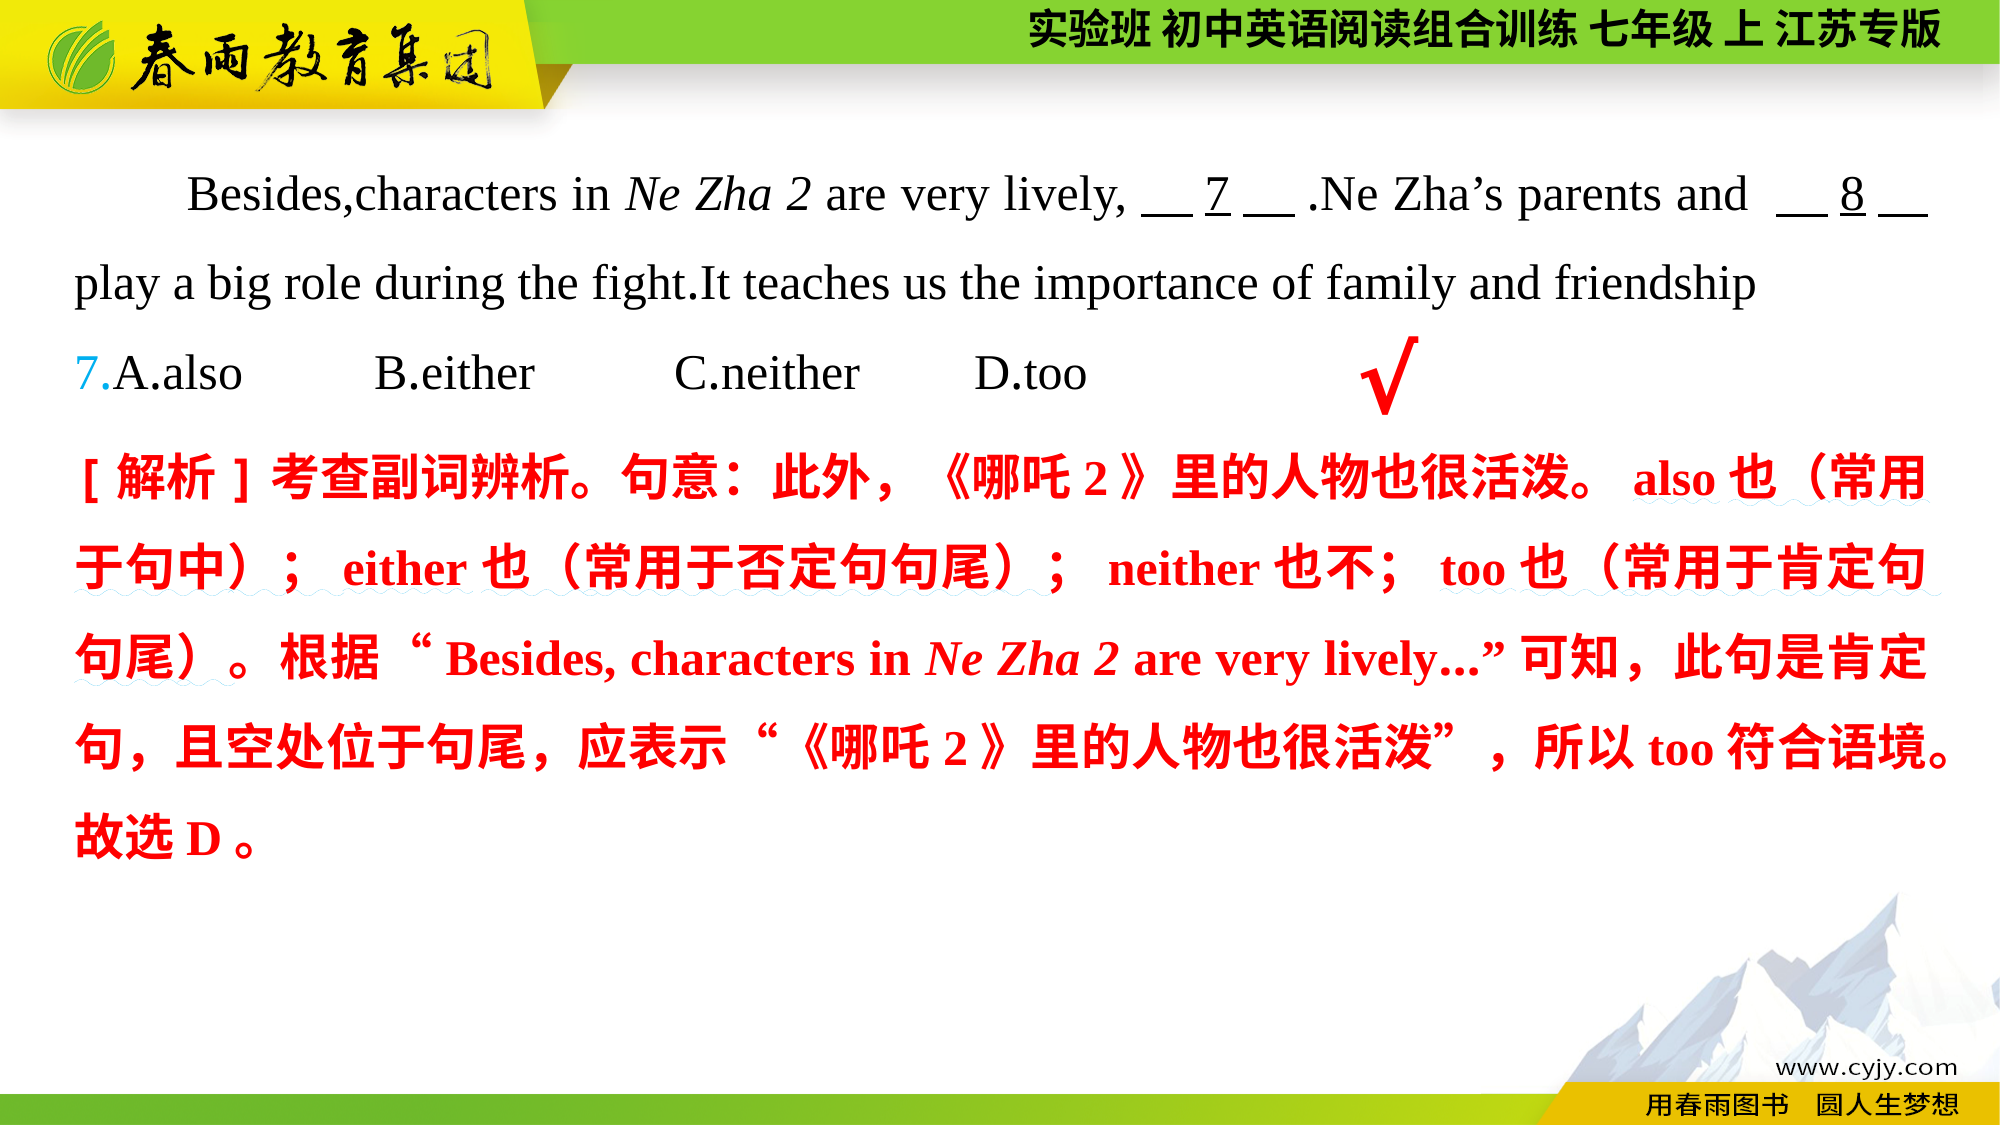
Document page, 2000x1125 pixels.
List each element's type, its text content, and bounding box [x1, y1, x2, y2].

picture [0, 0, 2000, 1125]
text_box [解析]考查副词辨析。句意：此外，《哪吒2》里的人物也很活泼。also也（常用于句中）；either也（常用于否定句句尾）；neither也不；too也（常用于肯定句句尾）。根据“Besides, characters in Ne Zha 2 are very lively...”可知，此句是肯定句，且空处位于句尾，应表示“《哪吒2》里的人物也很活泼”，所以too符合语境。故选D。 [59, 407, 1944, 873]
text_box √ [1342, 314, 1441, 407]
list Besides,characters in Ne Zha 2 are very lively, 7 .Ne Zha’s parents and 8 play a big role during the fight.It teaches us the importance of family and friendship 7.A.also B.either C.neither D.too [59, 122, 1944, 399]
